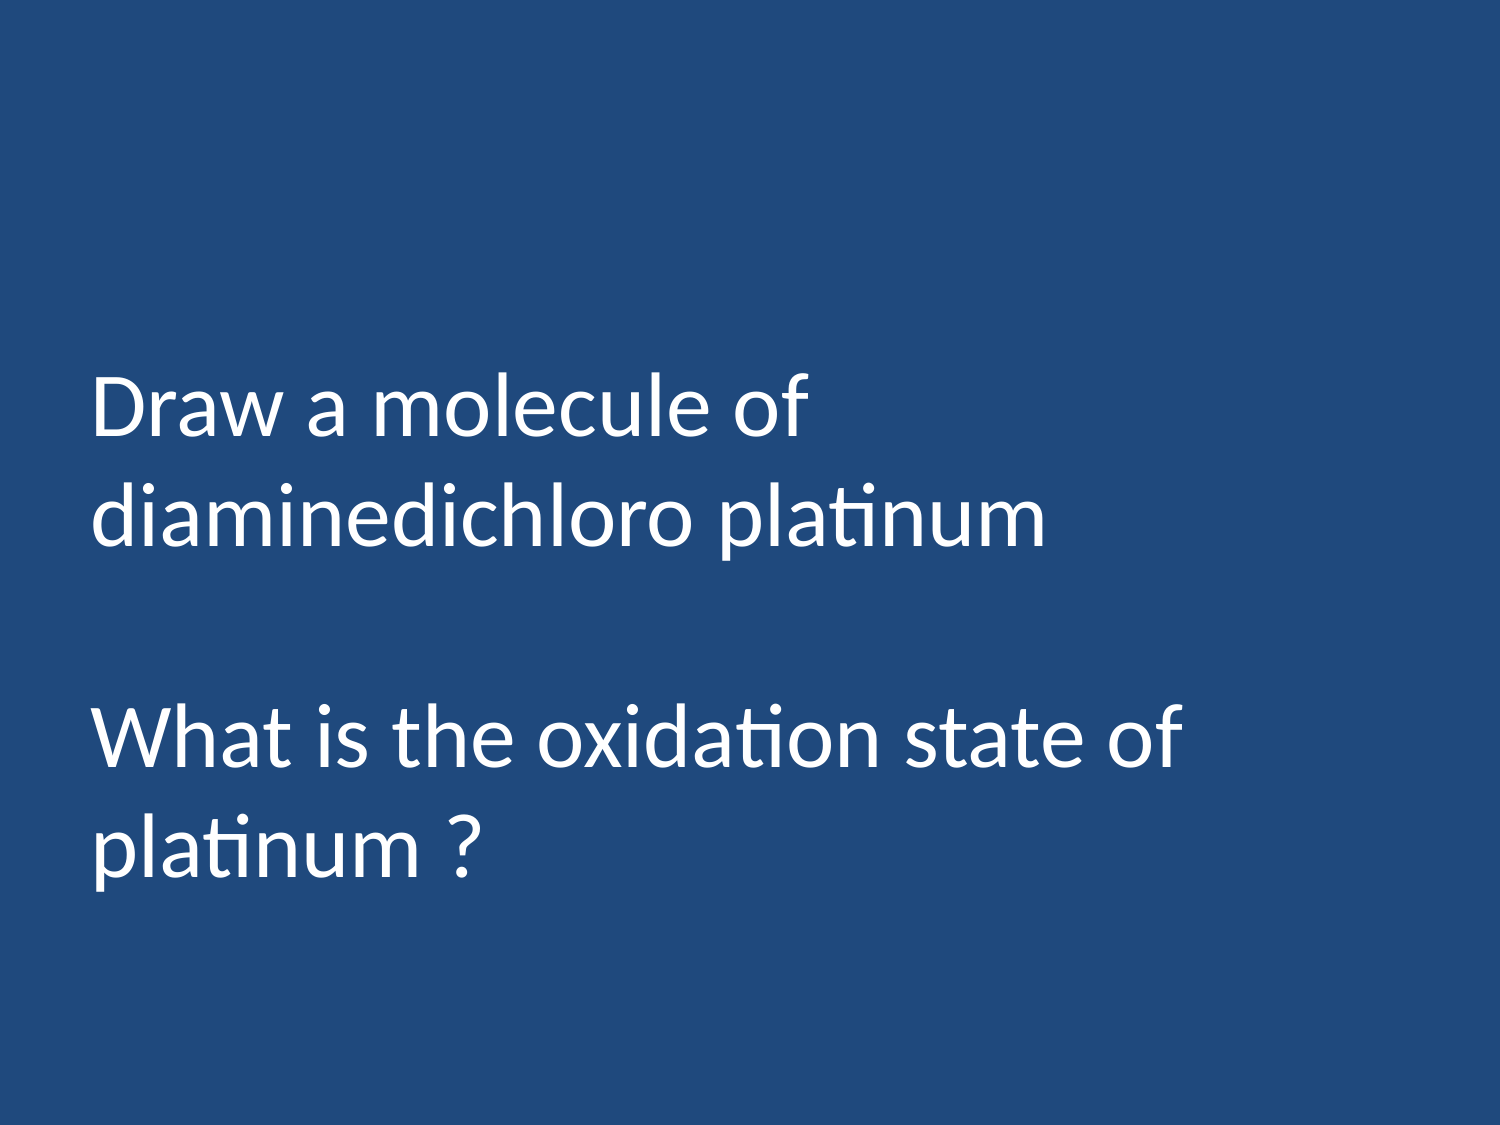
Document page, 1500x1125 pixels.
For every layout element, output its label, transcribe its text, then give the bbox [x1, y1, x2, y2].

title Draw a molecule of diaminedichloro platinum What is the oxidation state of platinum ? [75, 245, 1425, 995]
